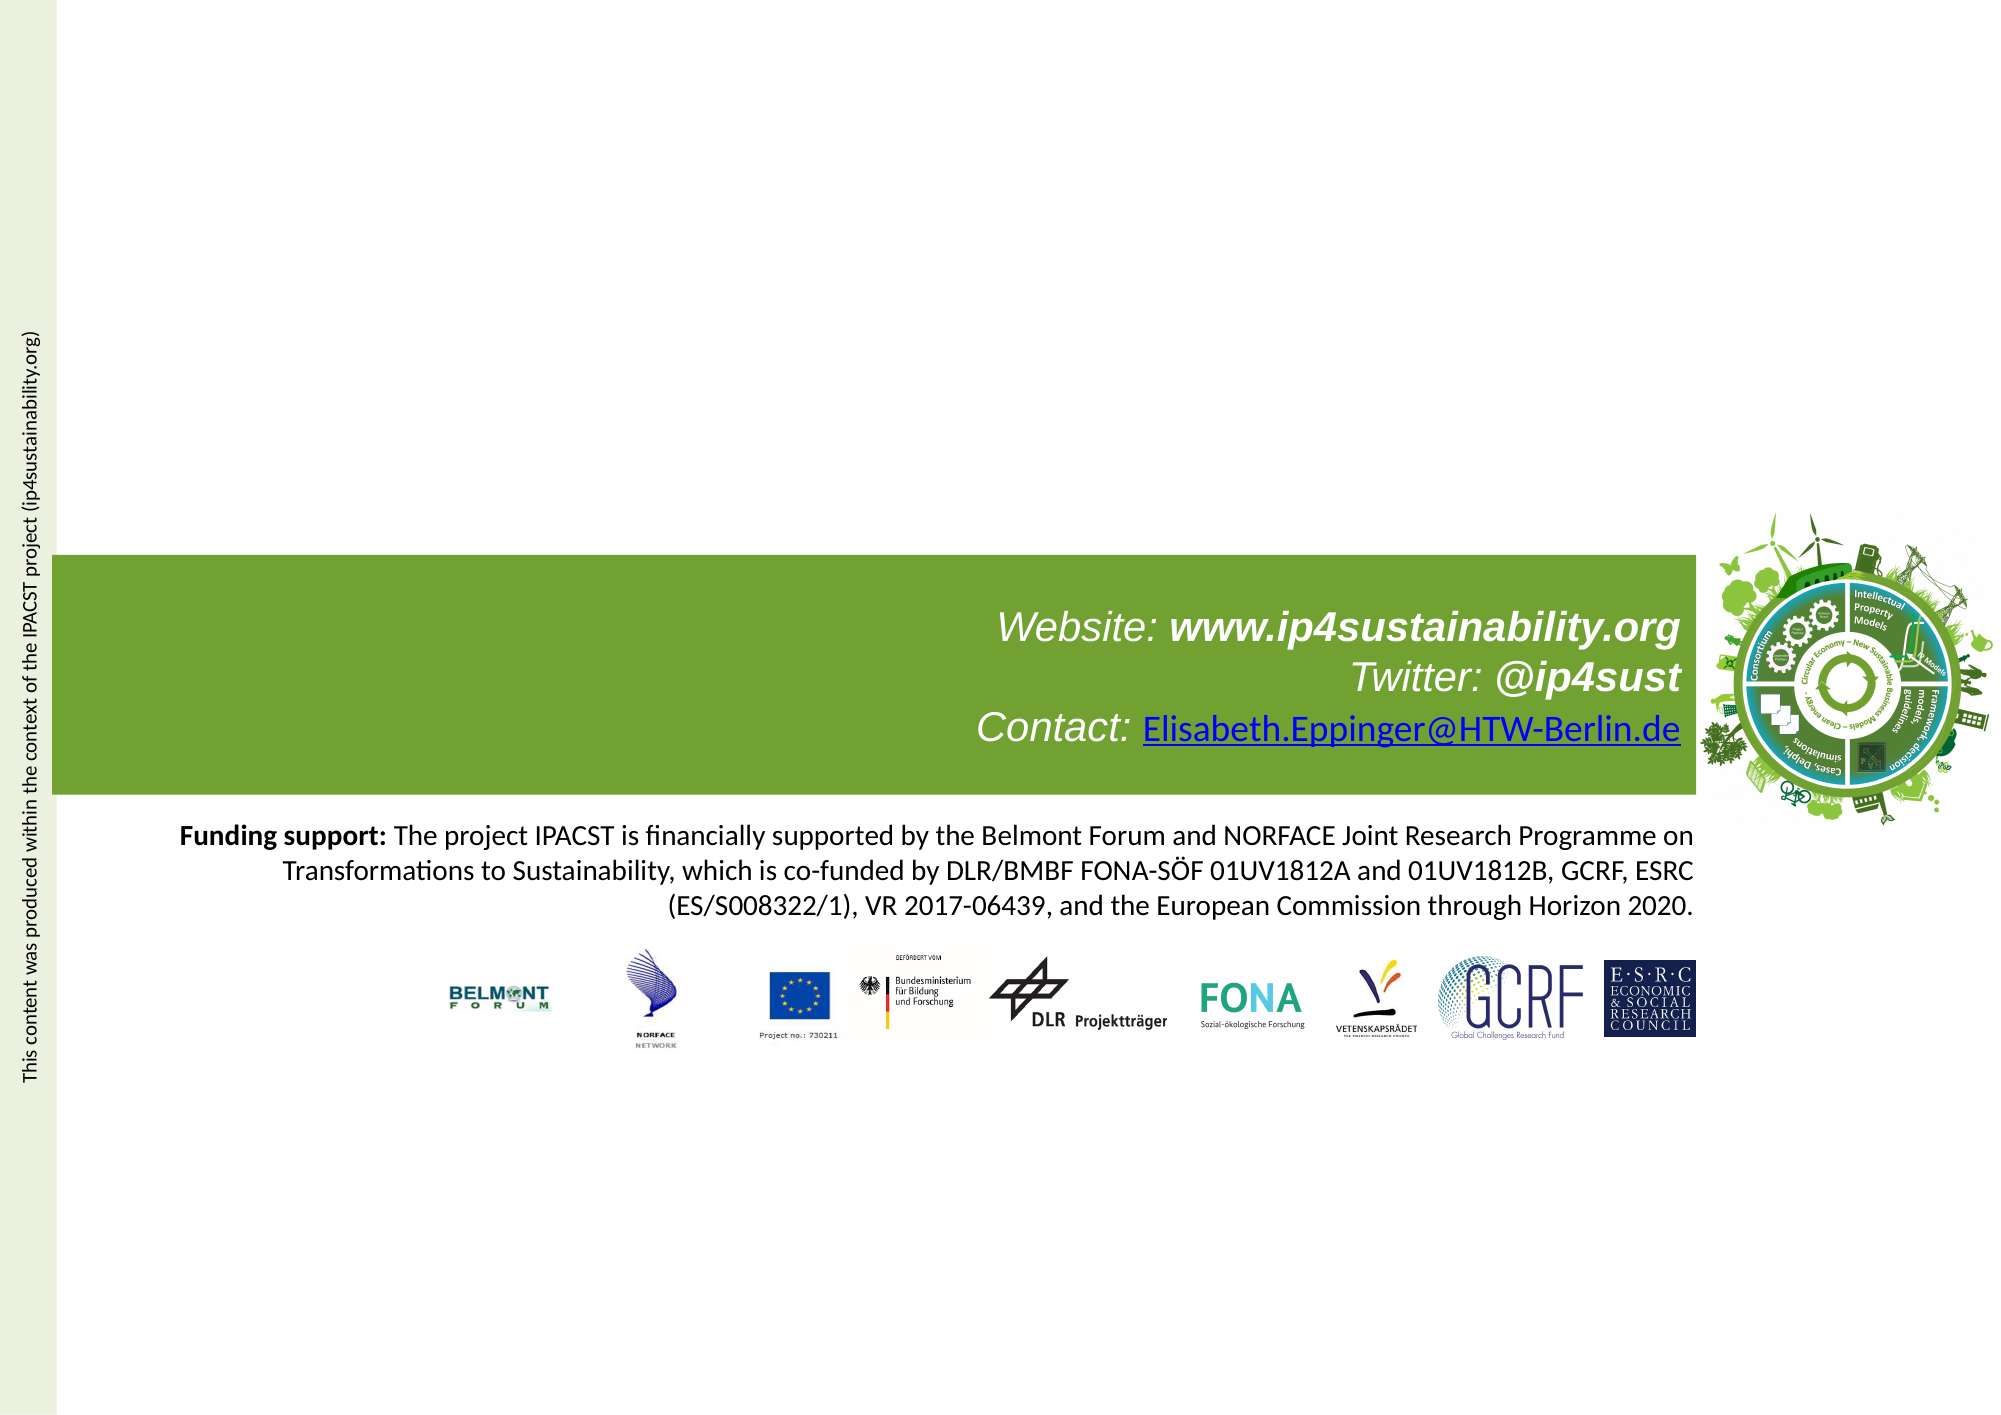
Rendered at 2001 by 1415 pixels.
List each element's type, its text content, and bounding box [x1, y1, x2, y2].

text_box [436, 943, 1696, 1062]
text_box Website: www.ip4sustainability.org Twitter: @ip4sust Contact: Elisabeth.Eppinger@HTW-Berlin.de [51, 554, 1696, 796]
text_box Funding support: The project IPACST is financially supported by the Belmont Forum and NORFACE Joint Research Programme on Transformations to Sustainability, which is co-funded by DLR/BMBF FONA-SÖF 01UV1812A and 01UV1812B, GCRF, ESRC (ES/S008322/1), VR 2017-06439, and the European Commission through Horizon 2020. [113, 808, 1710, 929]
picture [1696, 510, 1997, 830]
